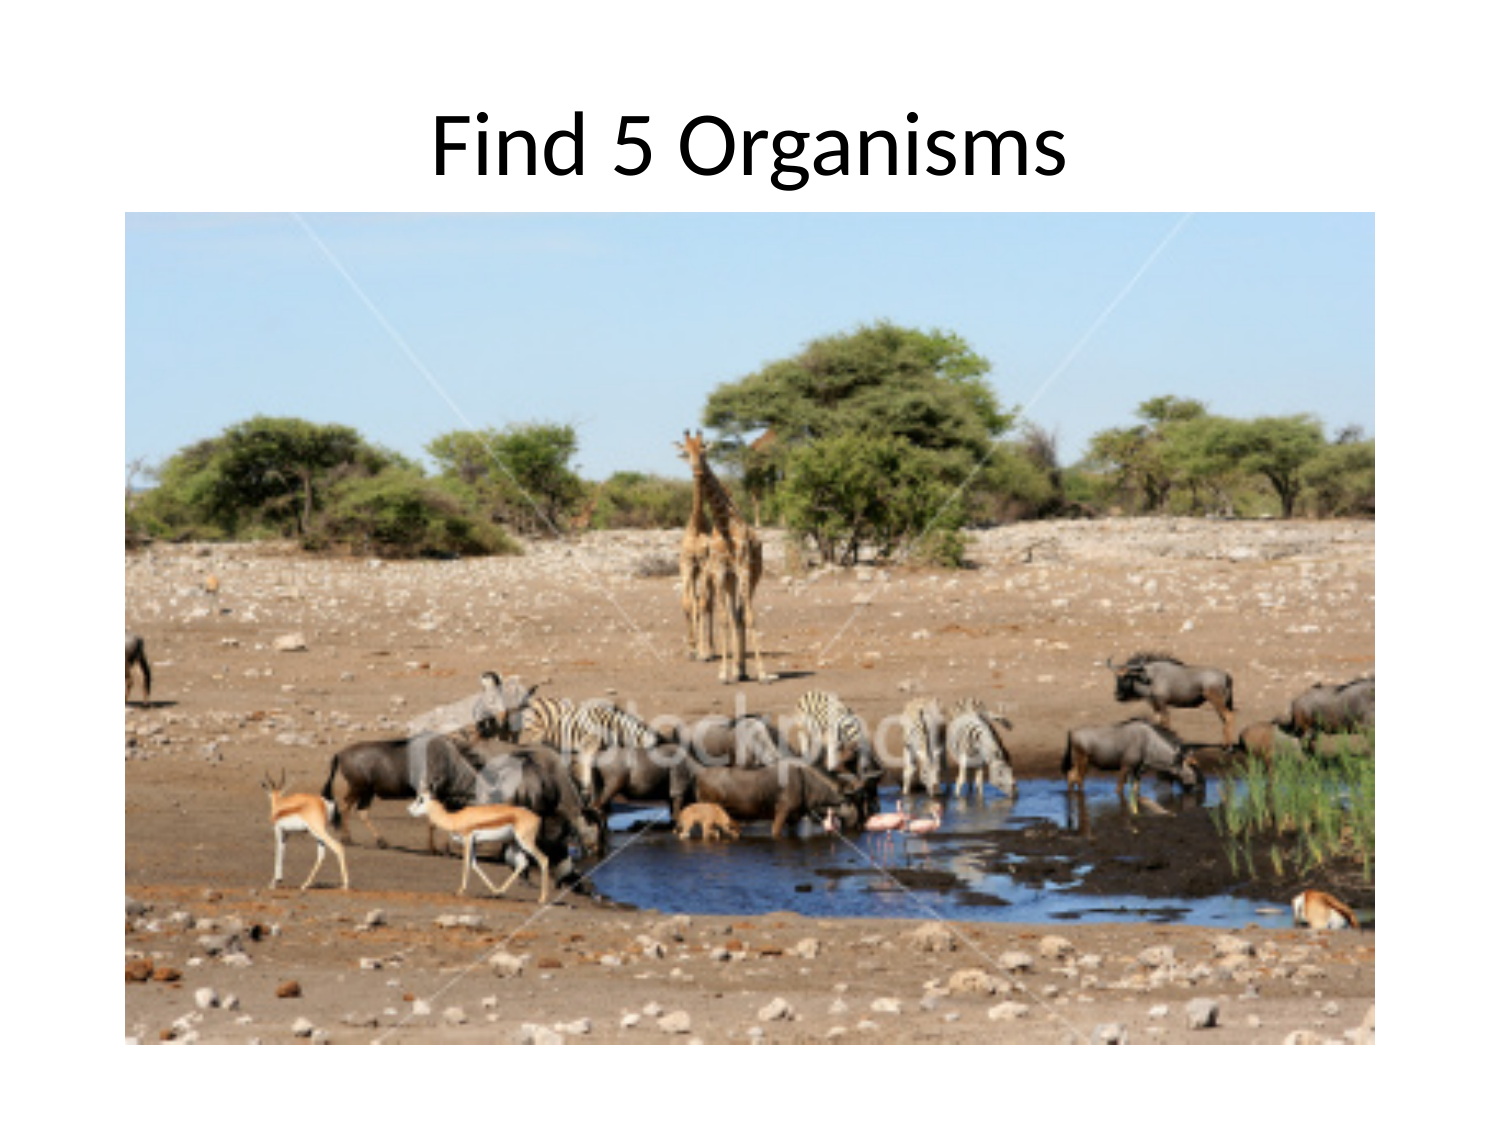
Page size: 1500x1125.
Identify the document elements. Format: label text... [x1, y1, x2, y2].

picture [124, 212, 1376, 1045]
title Find 5 Organisms [75, 45, 1425, 233]
